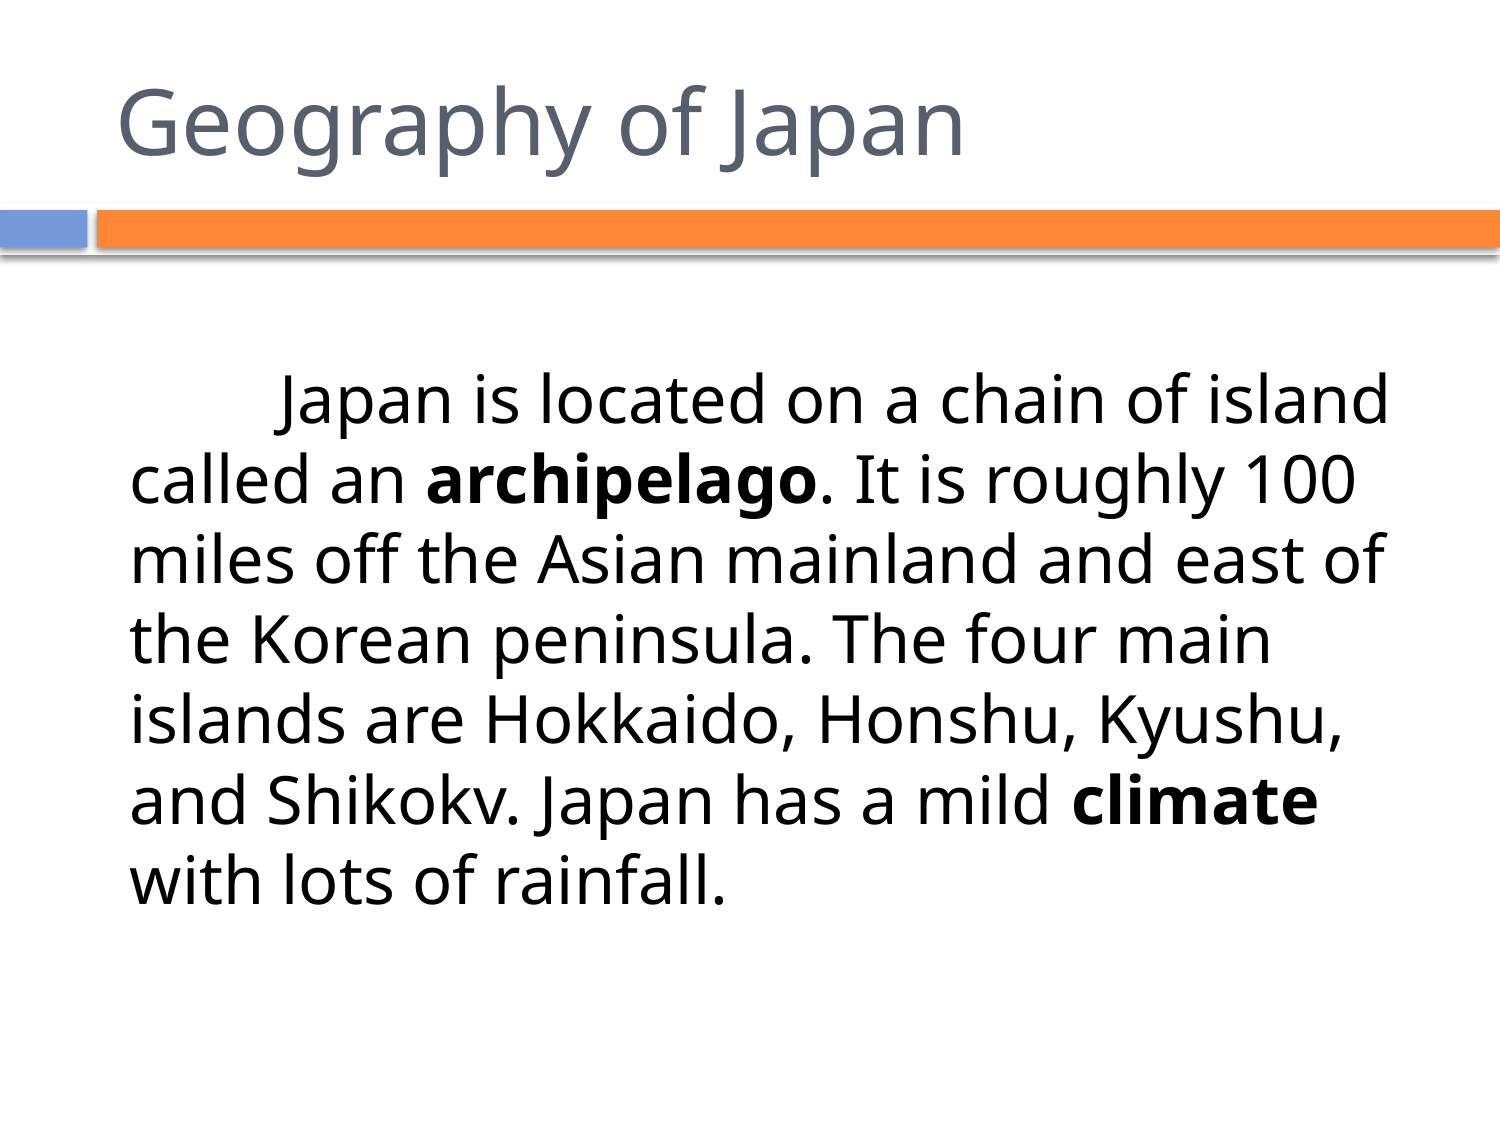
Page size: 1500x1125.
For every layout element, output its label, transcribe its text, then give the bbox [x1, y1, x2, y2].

title Geography of Japan [100, 37, 1438, 200]
list Japan is located on a chain of island called an archipelago. It is roughly 100 miles off the Asian mainland and east of the Korean peninsula. The four main islands are Hokkaido, Honshu, Kyushu, and Shikokv. Japan has a mild climate with lots of rainfall. [62, 262, 1438, 1075]
